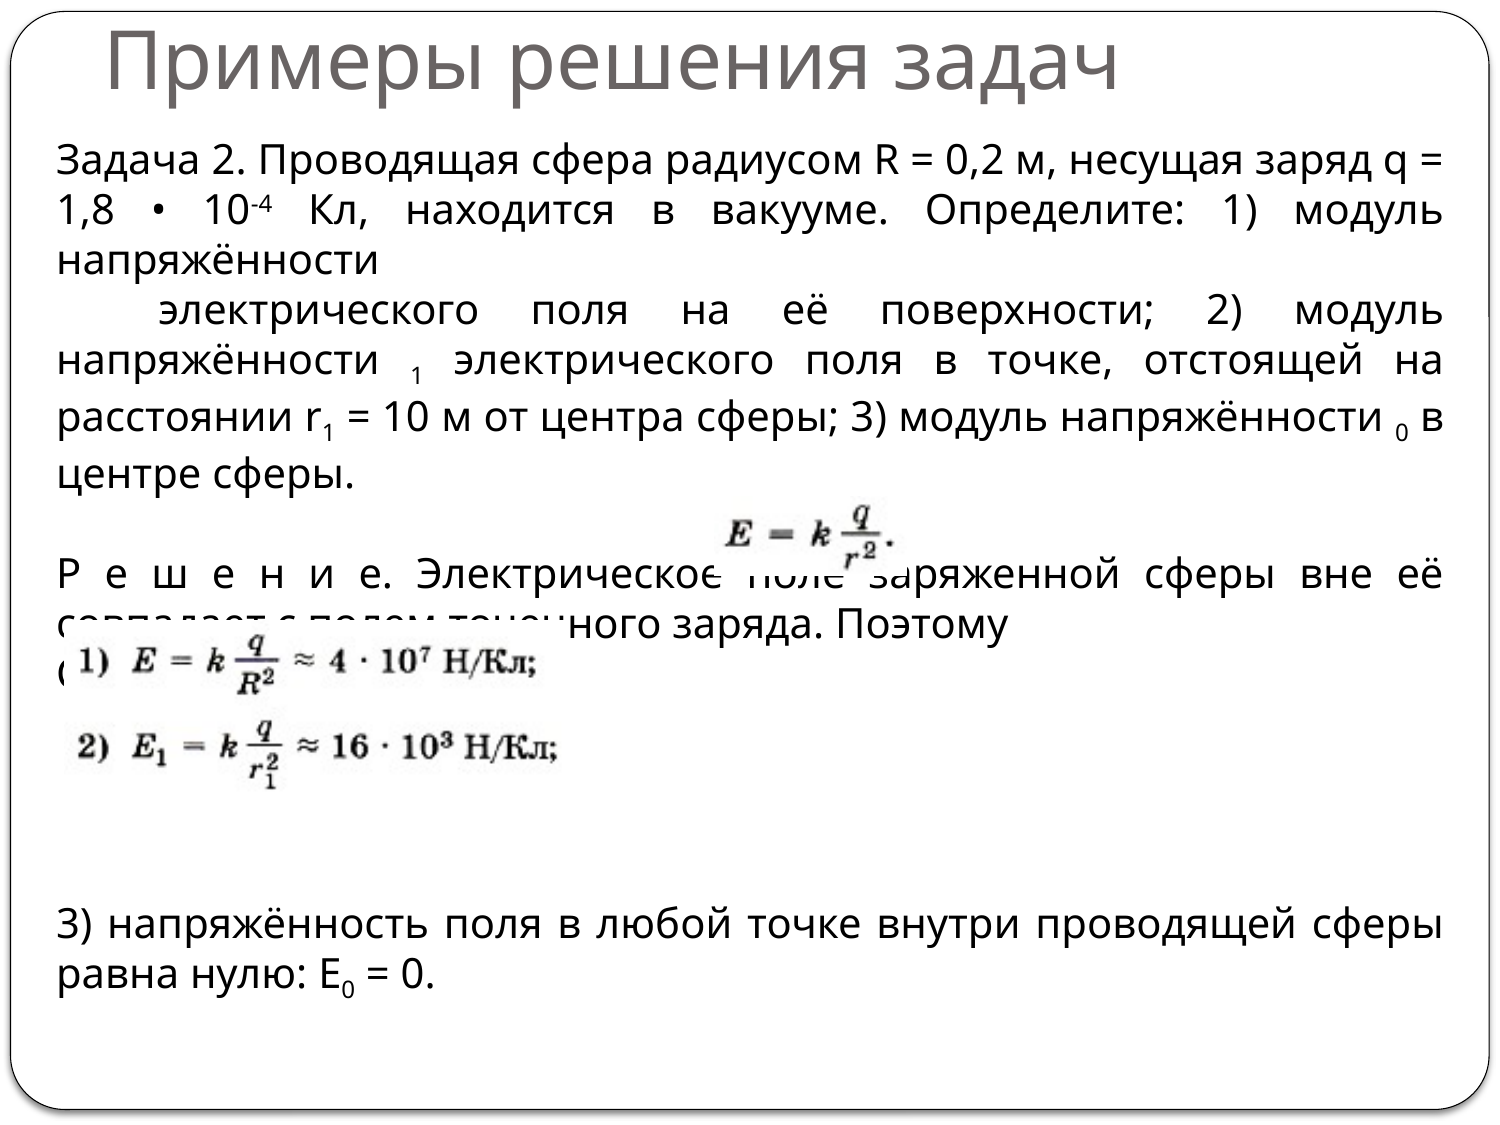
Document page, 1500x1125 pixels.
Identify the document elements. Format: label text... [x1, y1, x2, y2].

picture [714, 495, 908, 576]
title Примеры решения задач [88, 0, 1439, 122]
picture [64, 619, 568, 796]
